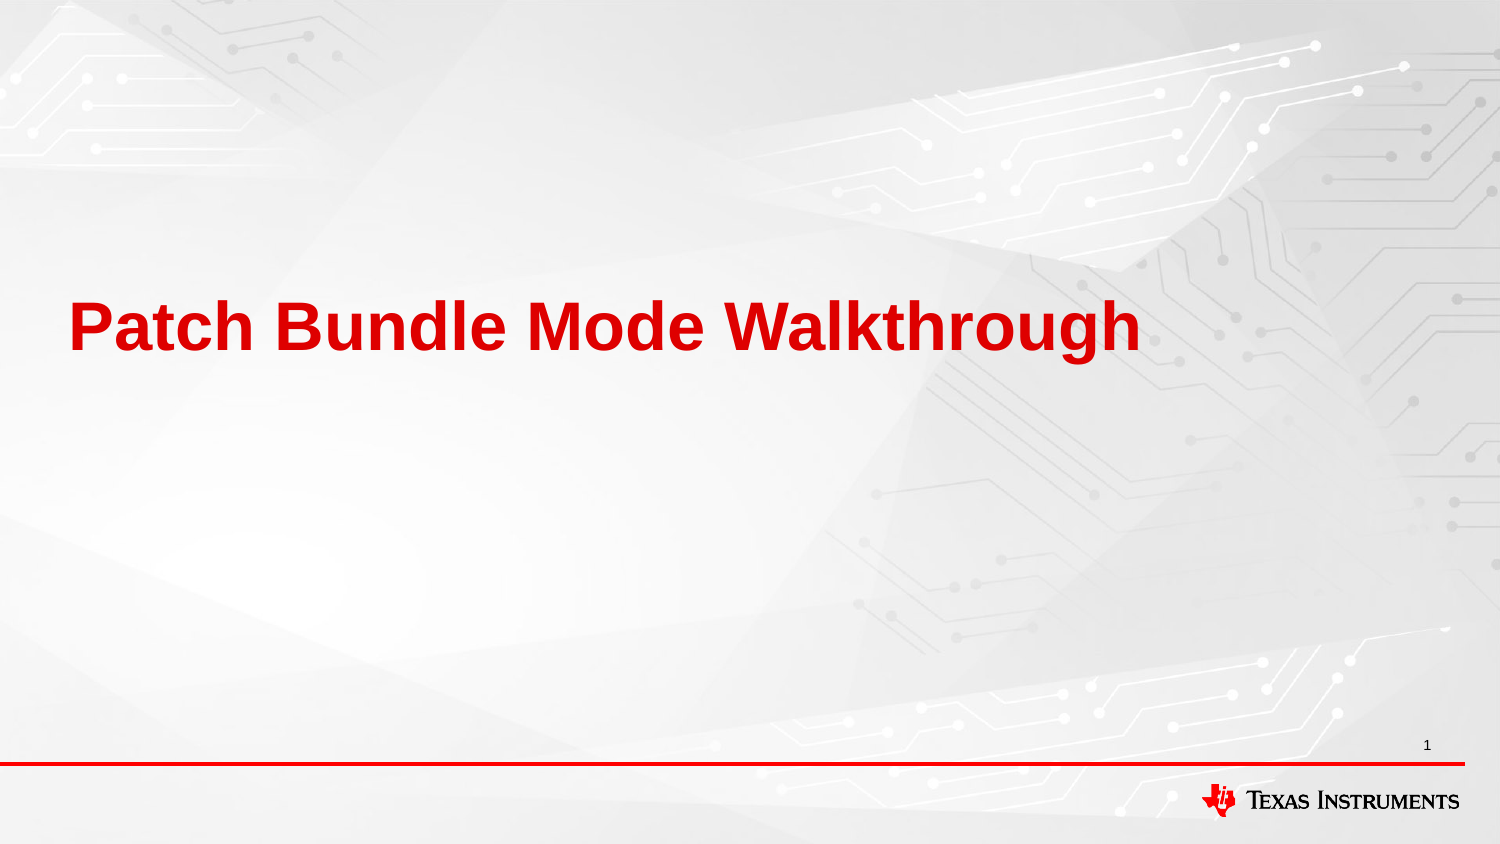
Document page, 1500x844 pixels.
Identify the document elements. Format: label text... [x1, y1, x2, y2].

picture [0, 0, 1500, 844]
slide_number 1 [1093, 729, 1444, 756]
title Patch Bundle Mode Walkthrough [56, 238, 1444, 421]
